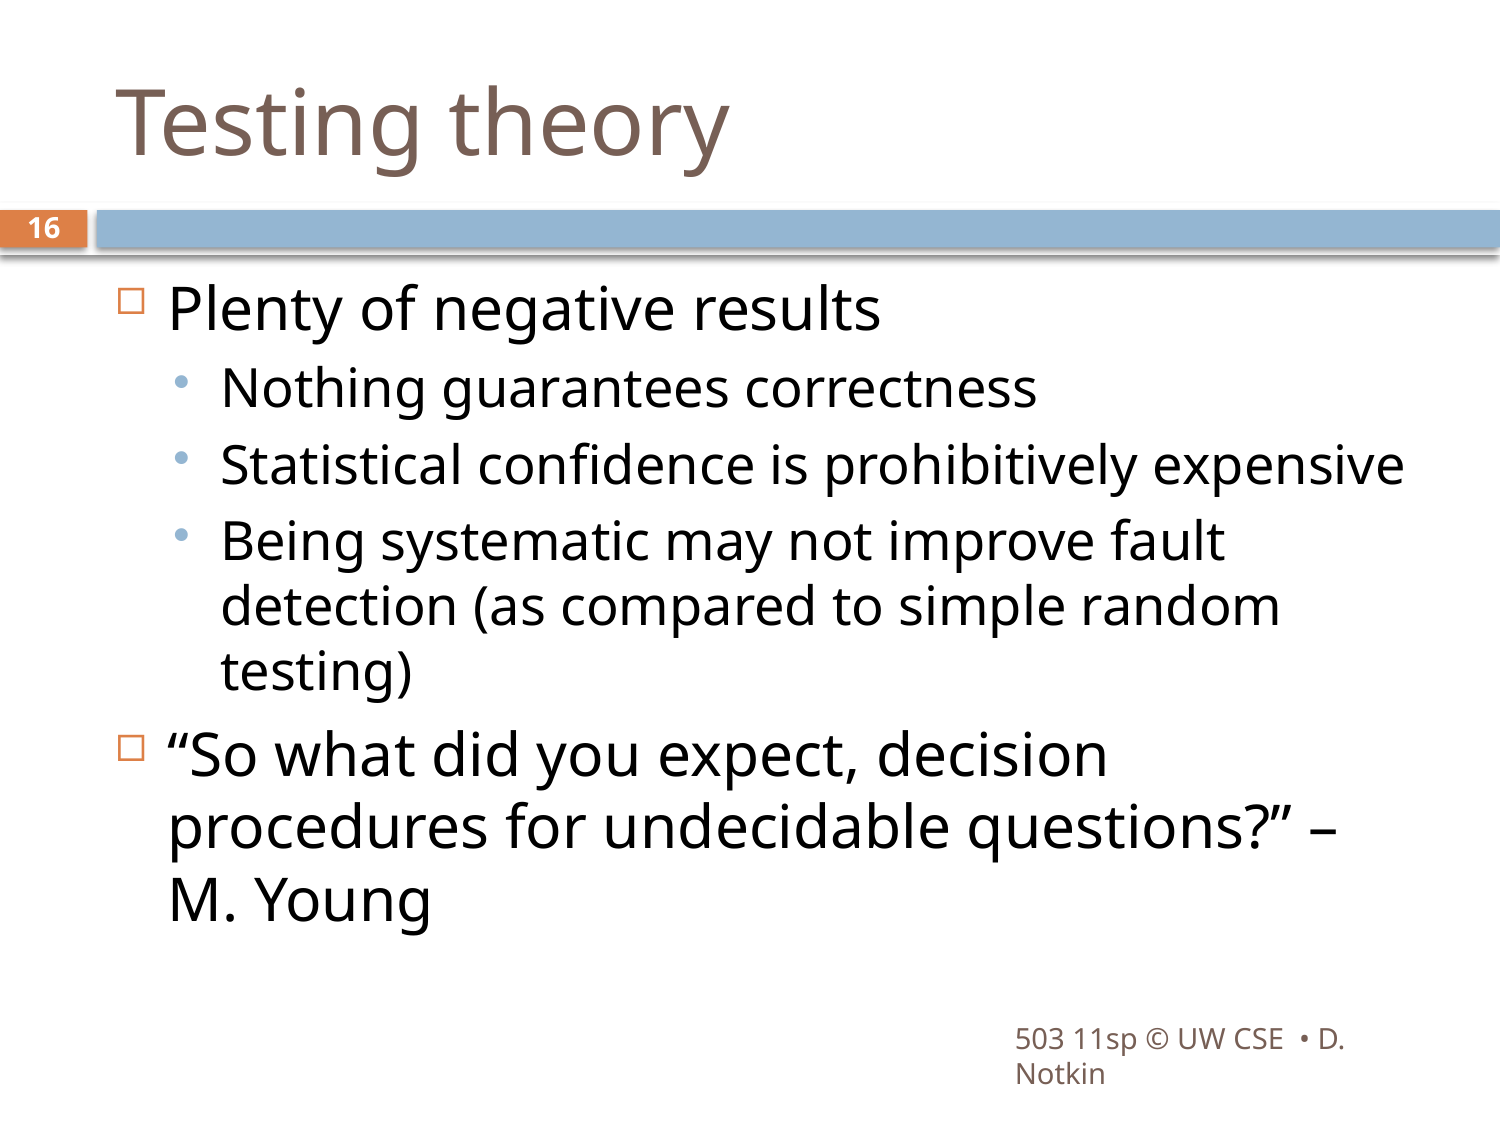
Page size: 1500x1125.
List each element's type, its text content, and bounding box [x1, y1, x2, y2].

slide_number 503 11sp © UW CSE • D. Notkin [999, 1025, 1438, 1085]
list Plenty of negative results Nothing guarantees correctness Statistical confidence is prohibitively expensive Being systematic may not improve fault detection (as compared to simple random testing) “So what did you expect, decision procedures for undecidable questions?” – M. Young [100, 262, 1438, 1005]
title Testing theory [100, 37, 1438, 200]
slide_number 16 [0, 208, 88, 249]
